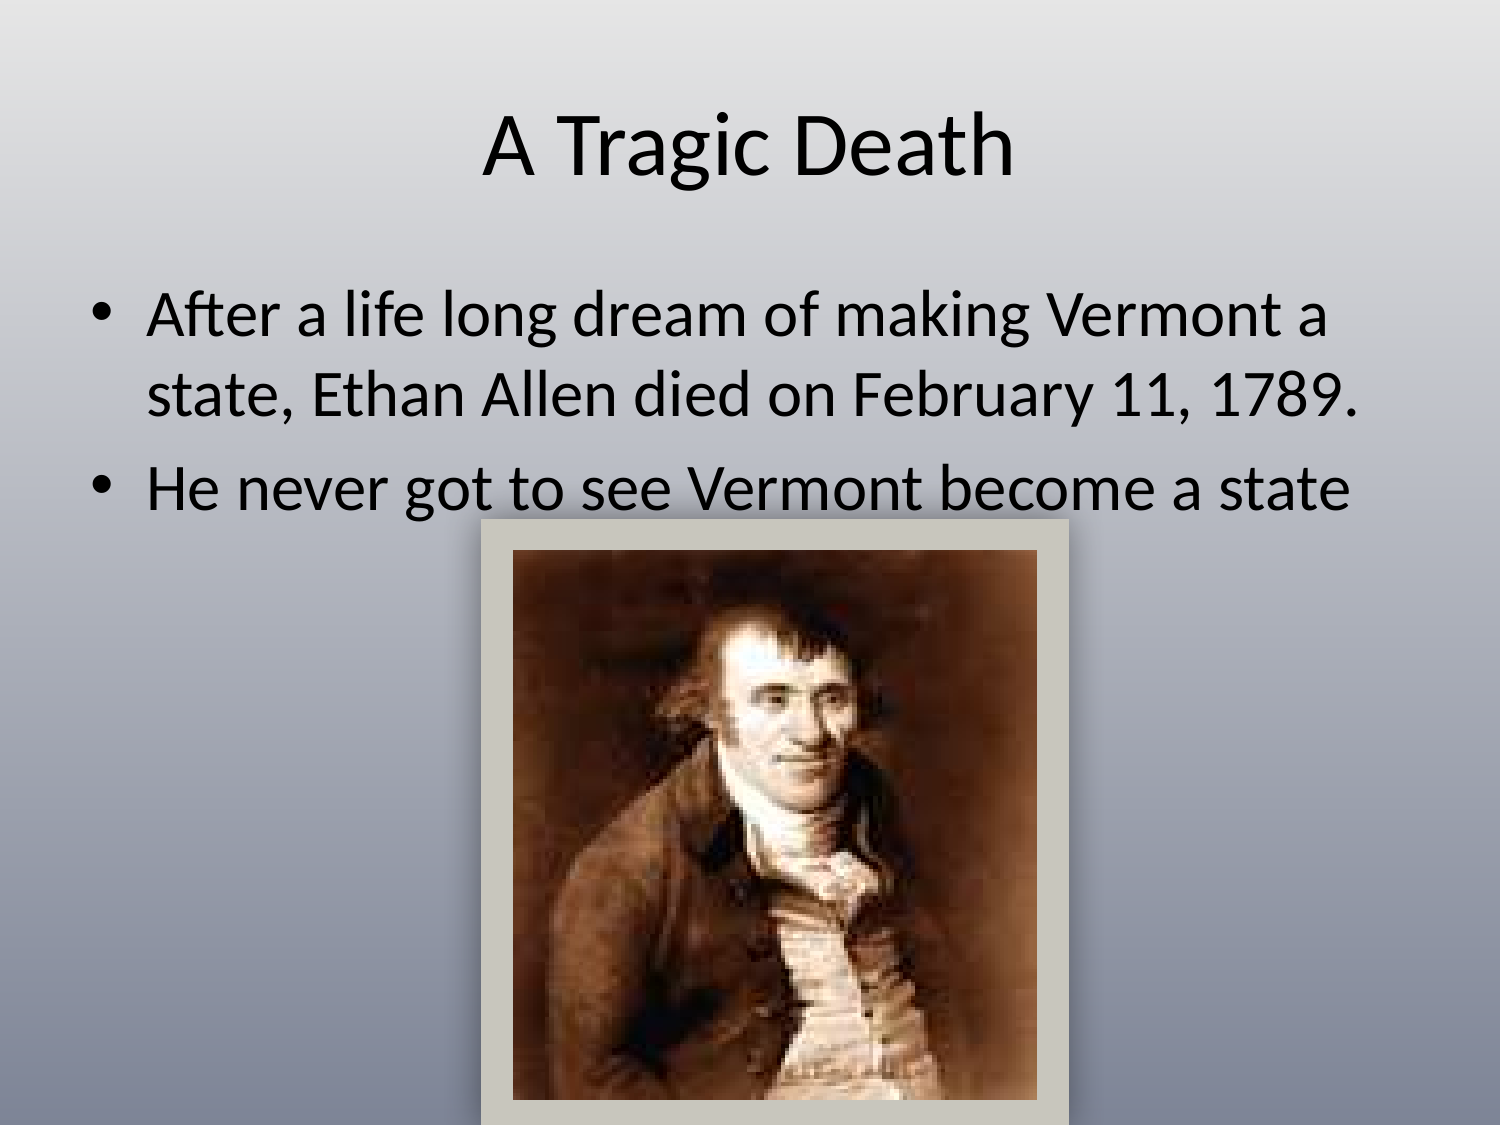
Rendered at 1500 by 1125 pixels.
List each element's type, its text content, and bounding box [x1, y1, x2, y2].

picture [512, 549, 1038, 1101]
list After a life long dream of making Vermont a state, Ethan Allen died on February 11, 1789. He never got to see Vermont become a state [74, 262, 1426, 1006]
title A Tragic Death [74, 44, 1426, 233]
